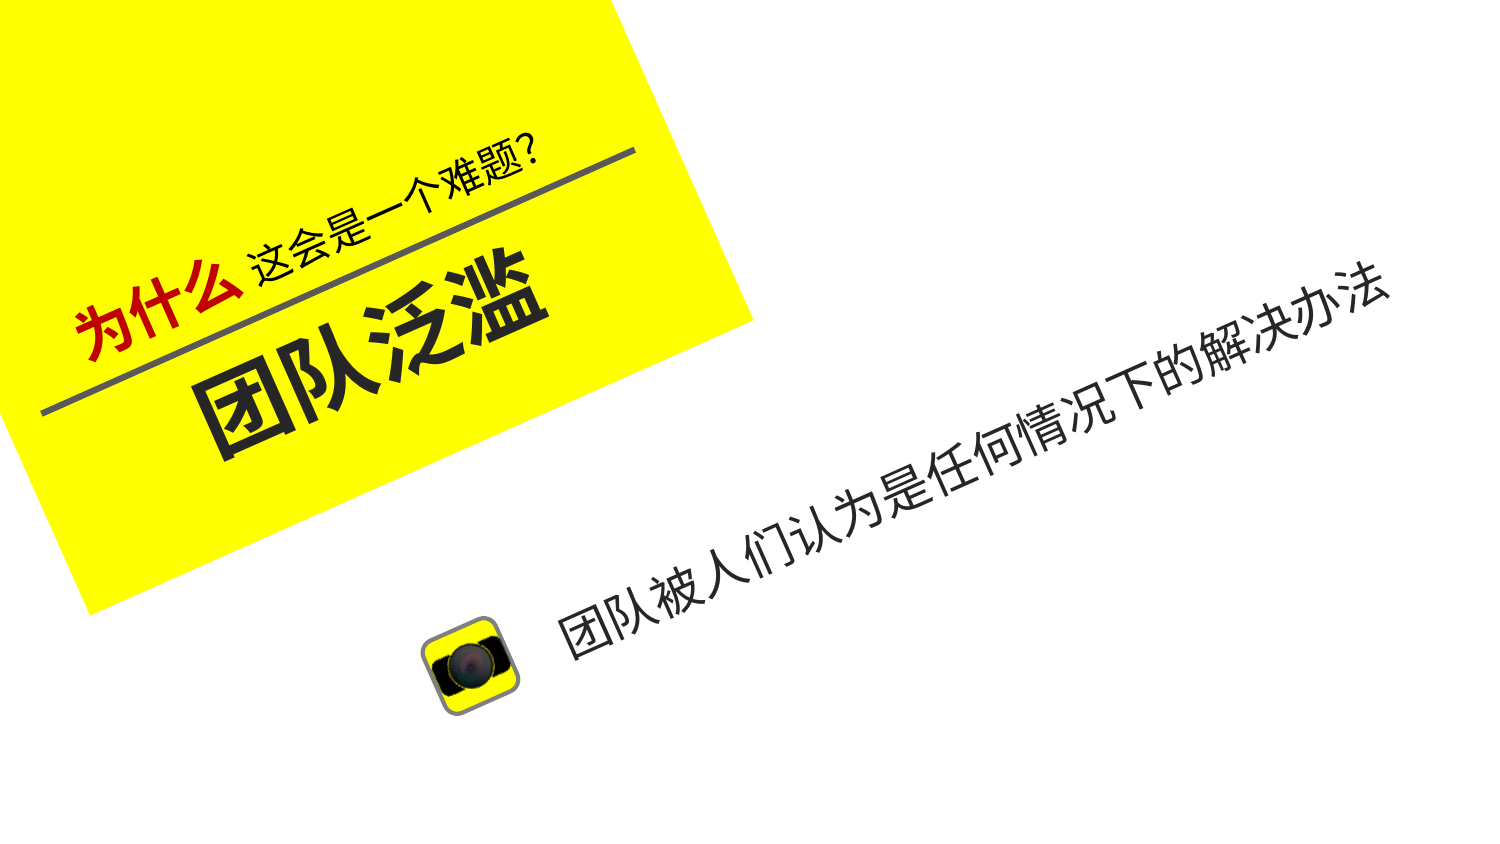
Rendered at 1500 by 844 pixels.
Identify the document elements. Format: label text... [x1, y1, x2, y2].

text_box [0, 0, 756, 618]
picture [446, 706, 478, 718]
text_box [430, 626, 511, 706]
picture [511, 659, 523, 691]
picture [464, 614, 496, 626]
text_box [21, 185, 672, 419]
picture [419, 642, 430, 670]
text_box 团队被人们认为是任何情况下的解决办法 [521, 173, 1489, 682]
